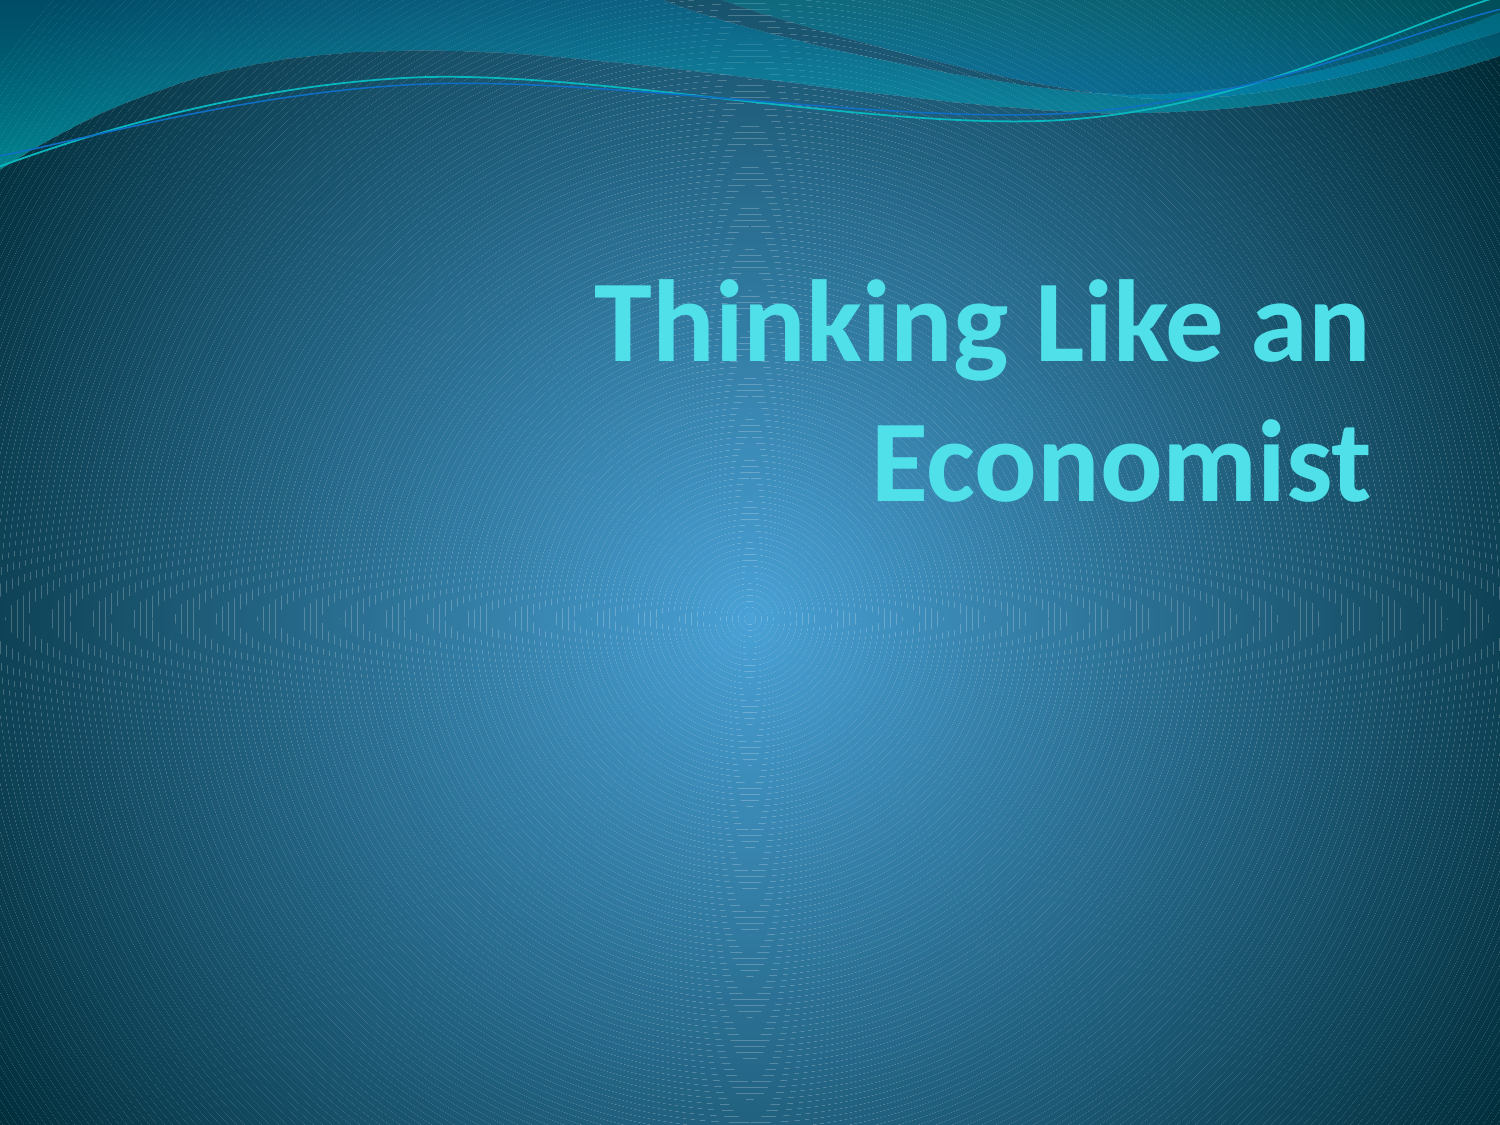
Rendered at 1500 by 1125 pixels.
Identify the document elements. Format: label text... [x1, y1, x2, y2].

title Thinking Like an Economist [87, 224, 1376, 525]
